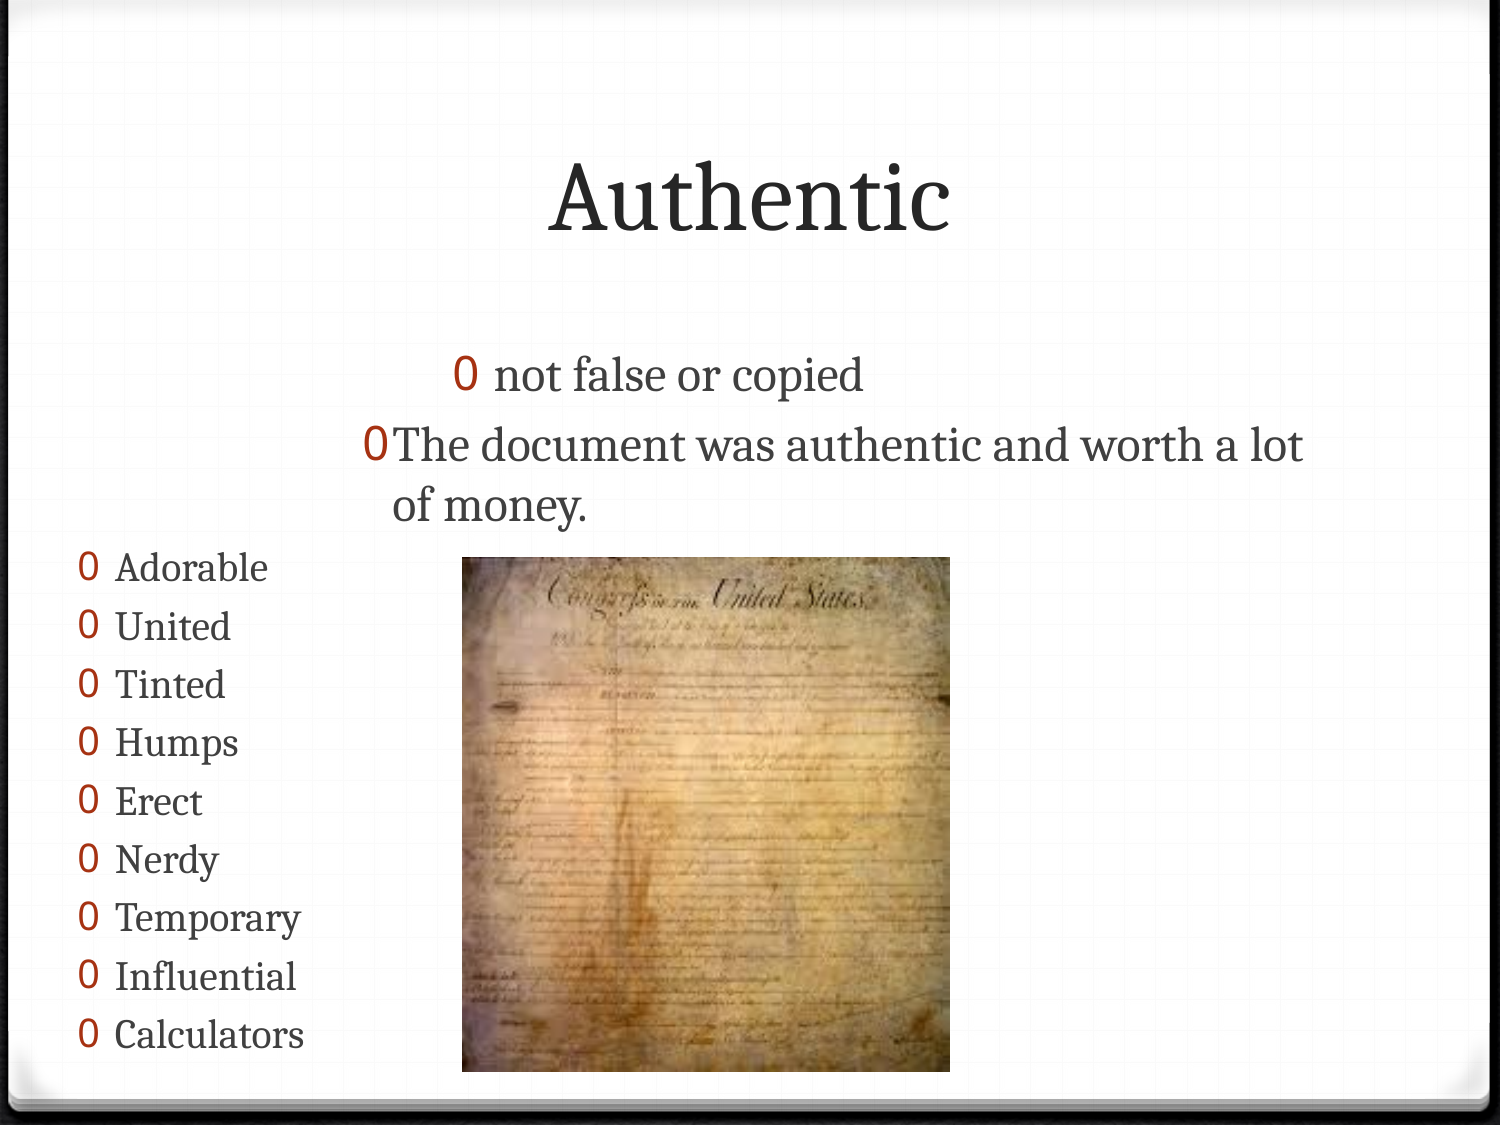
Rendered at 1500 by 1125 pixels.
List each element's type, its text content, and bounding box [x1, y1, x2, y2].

picture [0, 0, 1500, 1125]
list not false or copied The document was authentic and worth a lot of money. Adorable United Tinted Humps Erect Nerdy Temporary Influential Calculators [62, 334, 1363, 1076]
title Authentic [90, 71, 1410, 309]
